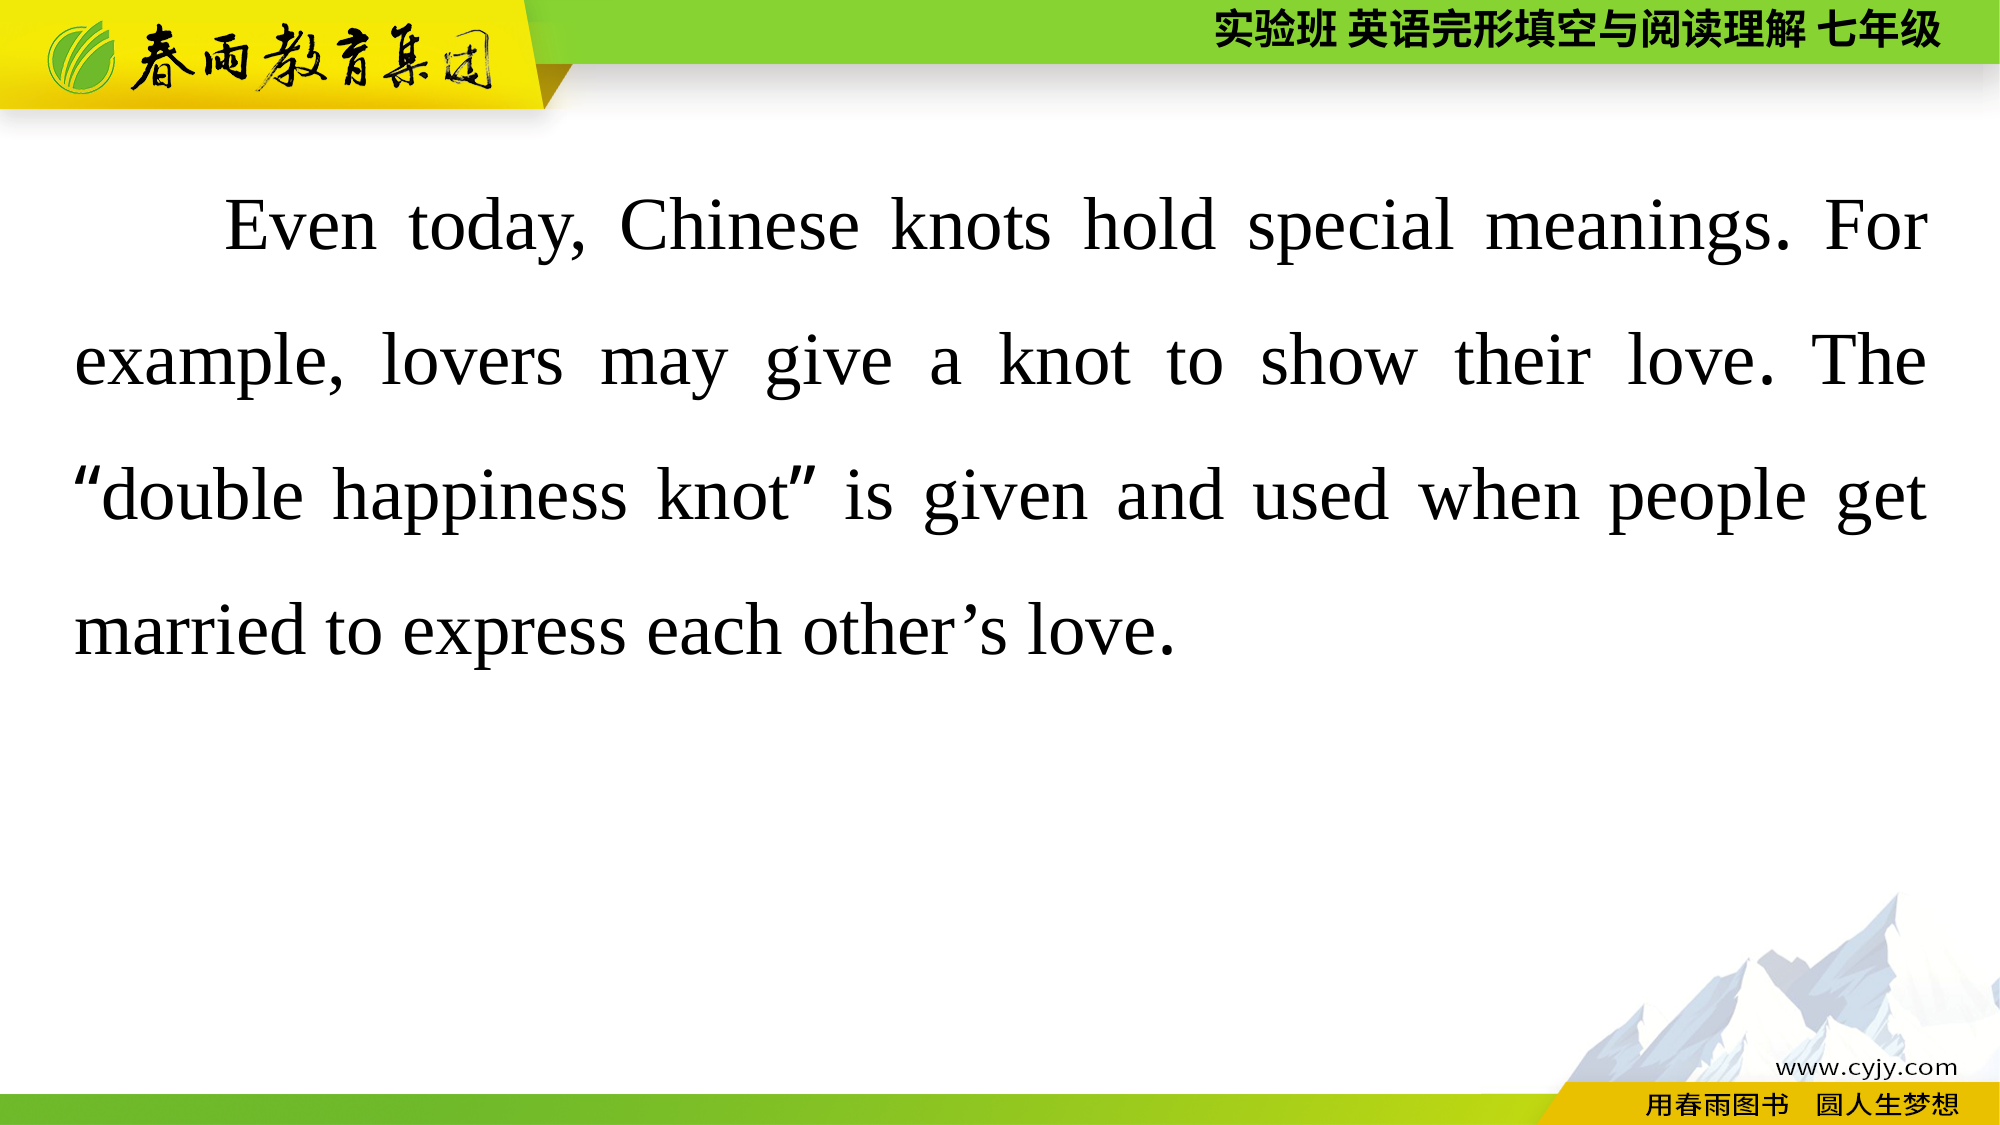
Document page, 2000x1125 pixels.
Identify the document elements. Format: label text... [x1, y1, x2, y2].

list Even today, Chinese knots hold special meanings. For example, lovers may give a knot to show their love. The “double happiness knot” is given and used when people get married to express each other’s love. [59, 122, 1944, 666]
picture [0, 0, 2000, 1125]
